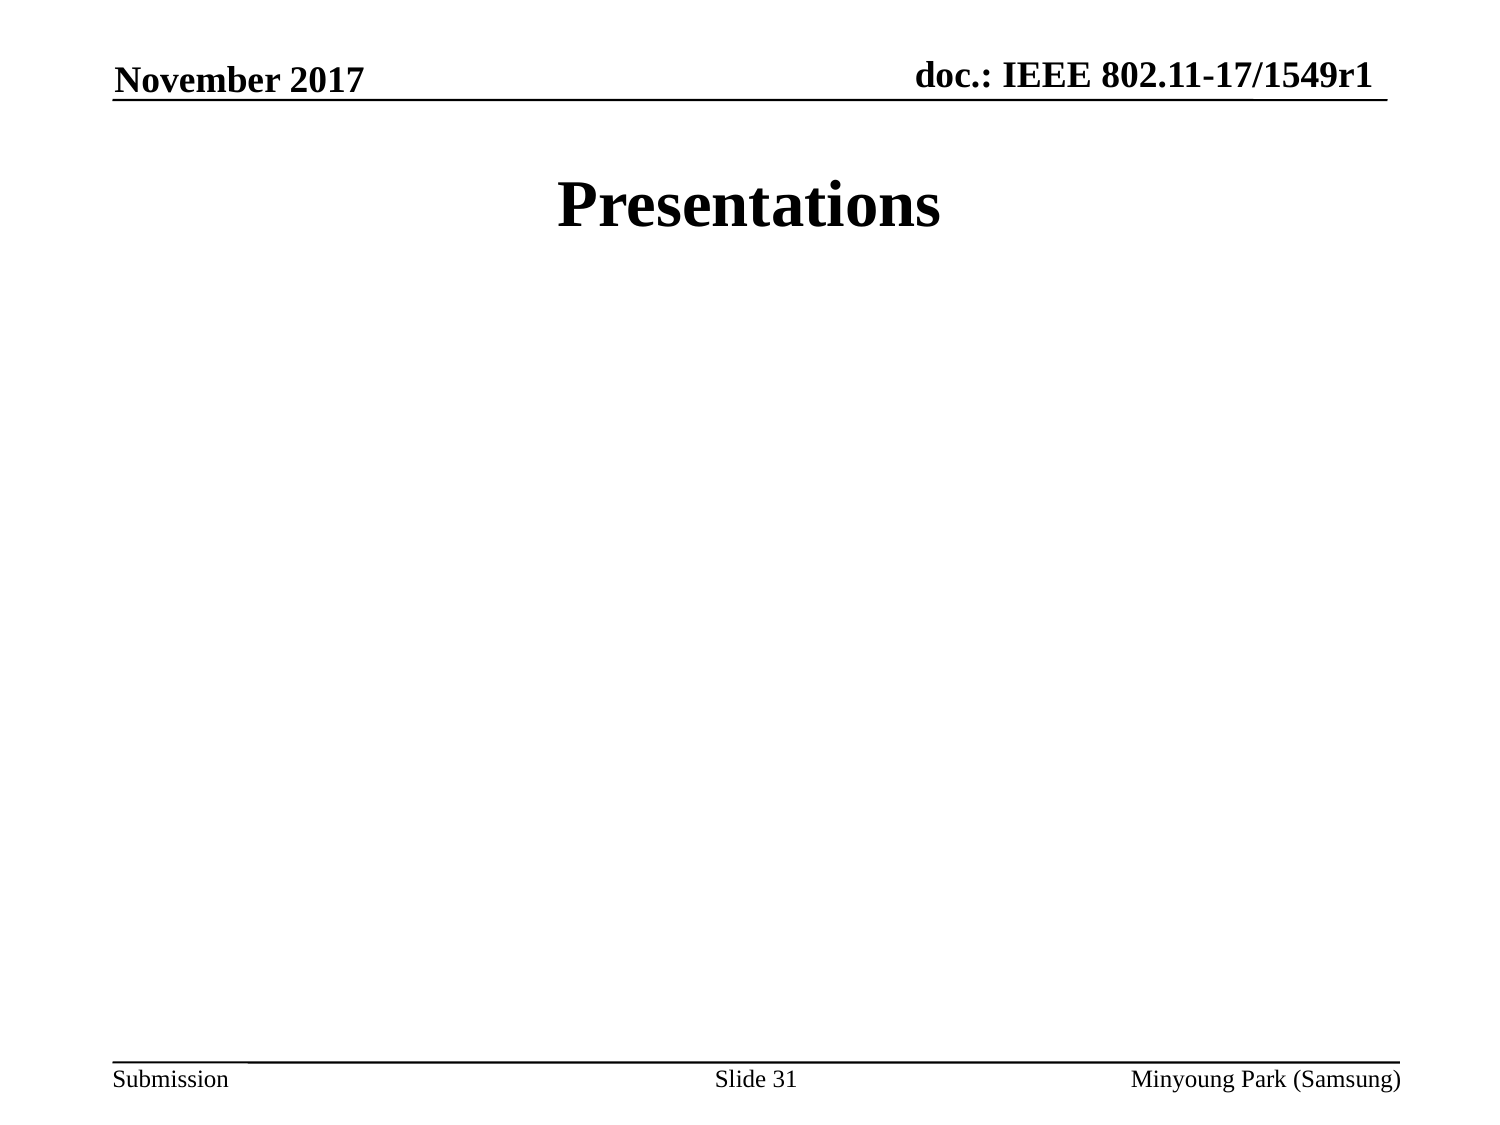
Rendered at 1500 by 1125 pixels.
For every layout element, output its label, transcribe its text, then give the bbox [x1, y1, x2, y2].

title Presentations [112, 112, 1388, 288]
footer Minyoung Park (Samsung) [949, 1061, 1402, 1093]
slide_number Slide 31 [712, 1061, 800, 1093]
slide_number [114, 54, 374, 101]
